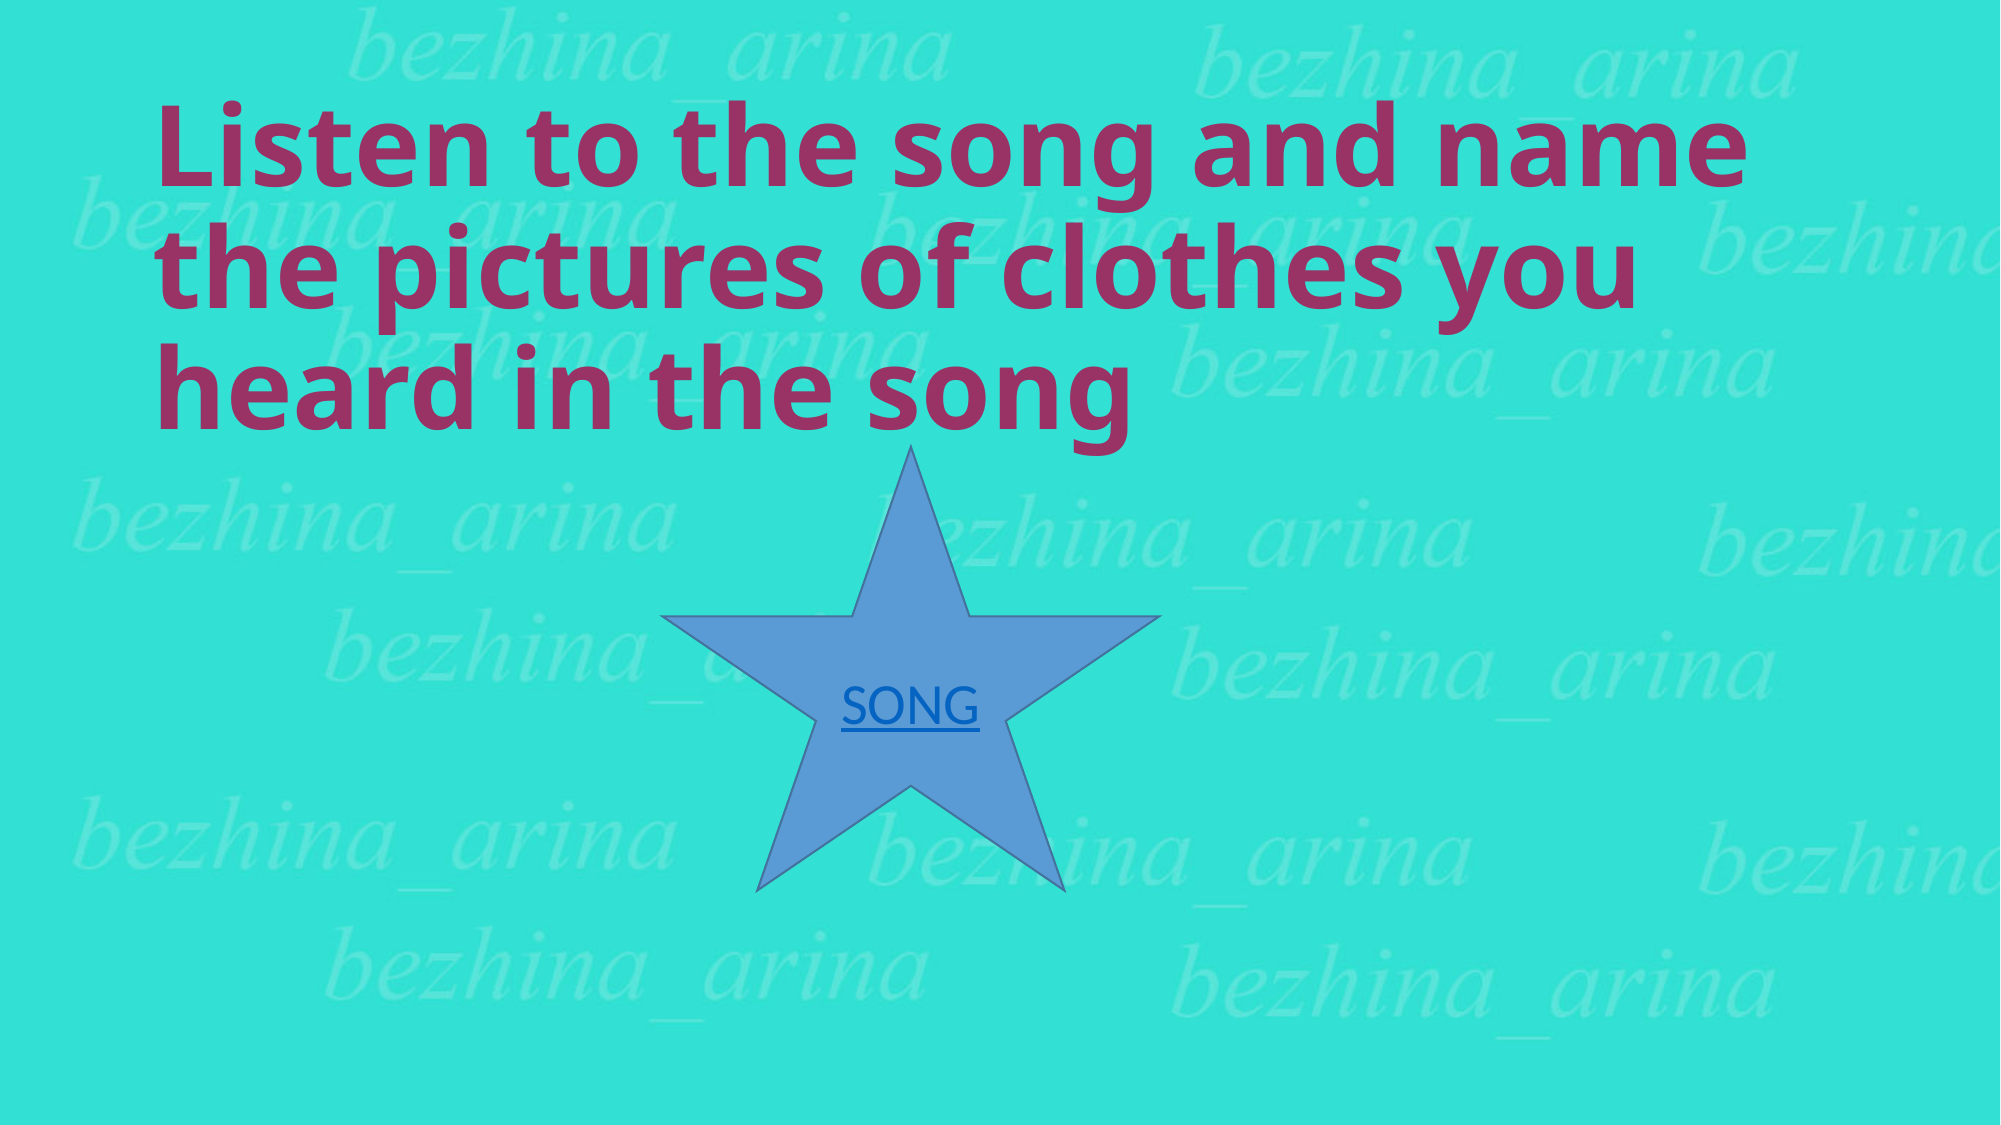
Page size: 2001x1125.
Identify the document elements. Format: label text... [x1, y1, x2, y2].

picture [0, 0, 2001, 1125]
text_box SONG [659, 443, 1163, 894]
title Listen to the song and name the pictures of clothes you heard in the song [137, 163, 1863, 381]
